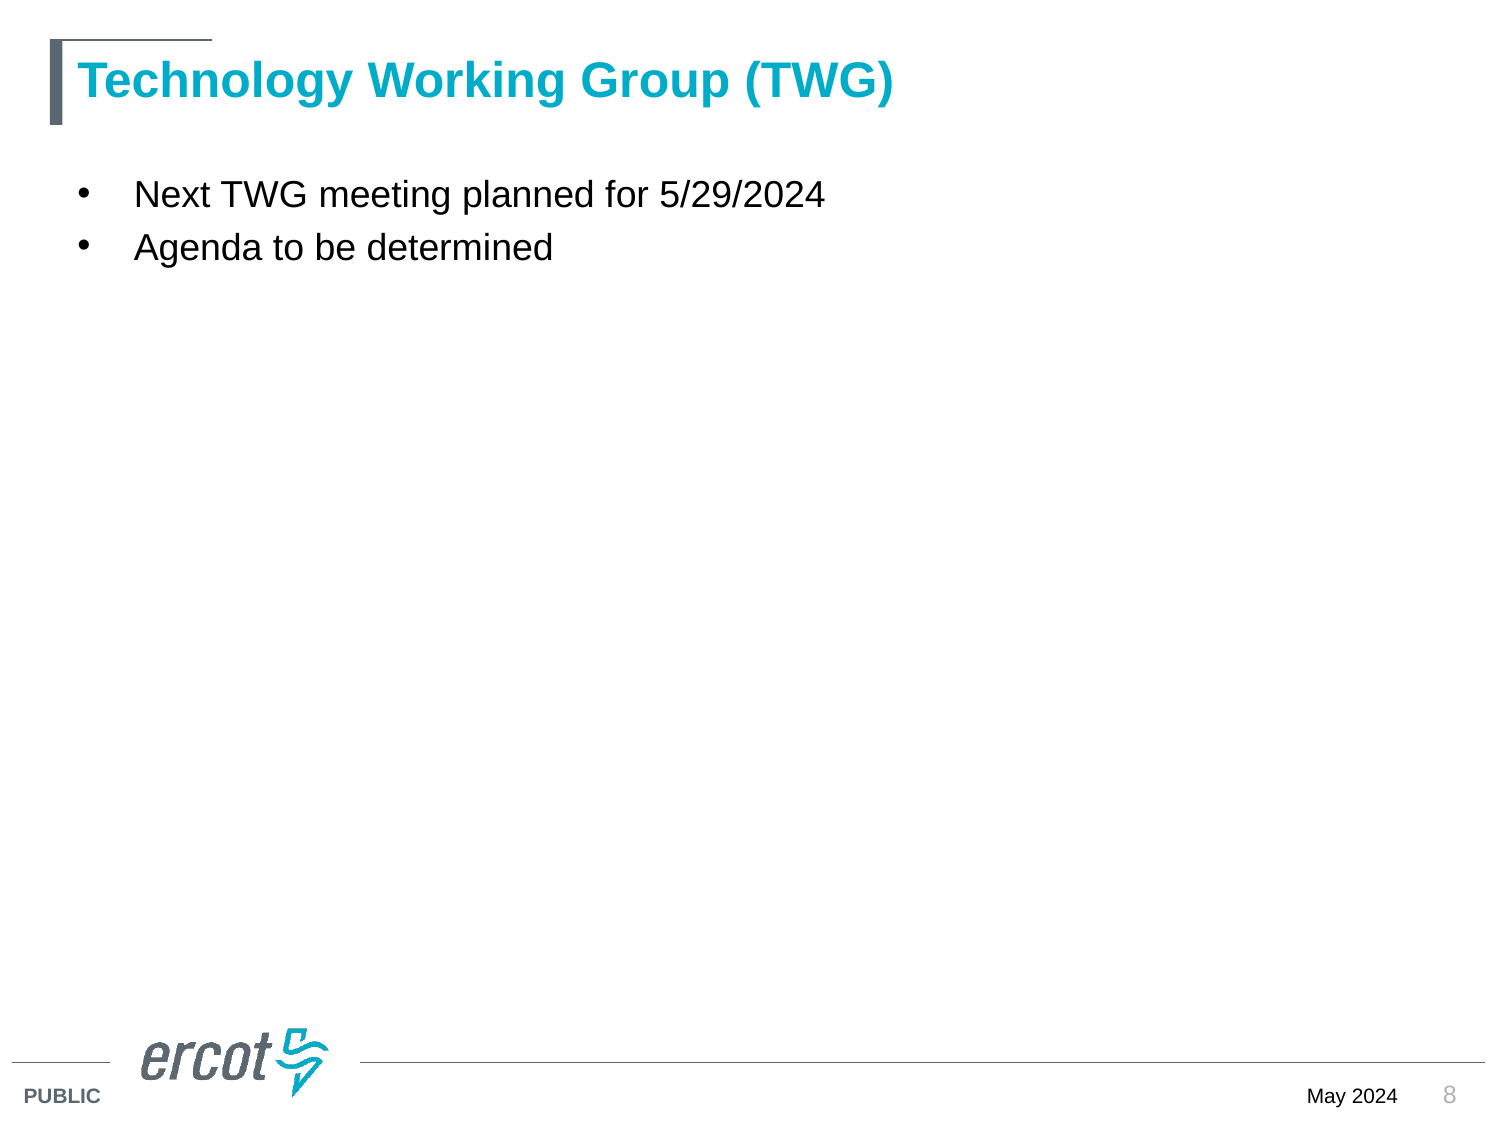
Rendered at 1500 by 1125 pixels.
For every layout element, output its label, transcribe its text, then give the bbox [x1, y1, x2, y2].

picture [137, 1024, 332, 1100]
title Technology Working Group (TWG) [62, 39, 1163, 125]
text_box Next TWG meeting planned for 5/29/2024 Agenda to be determined [62, 162, 1225, 313]
slide_number 8 [1412, 1076, 1488, 1112]
